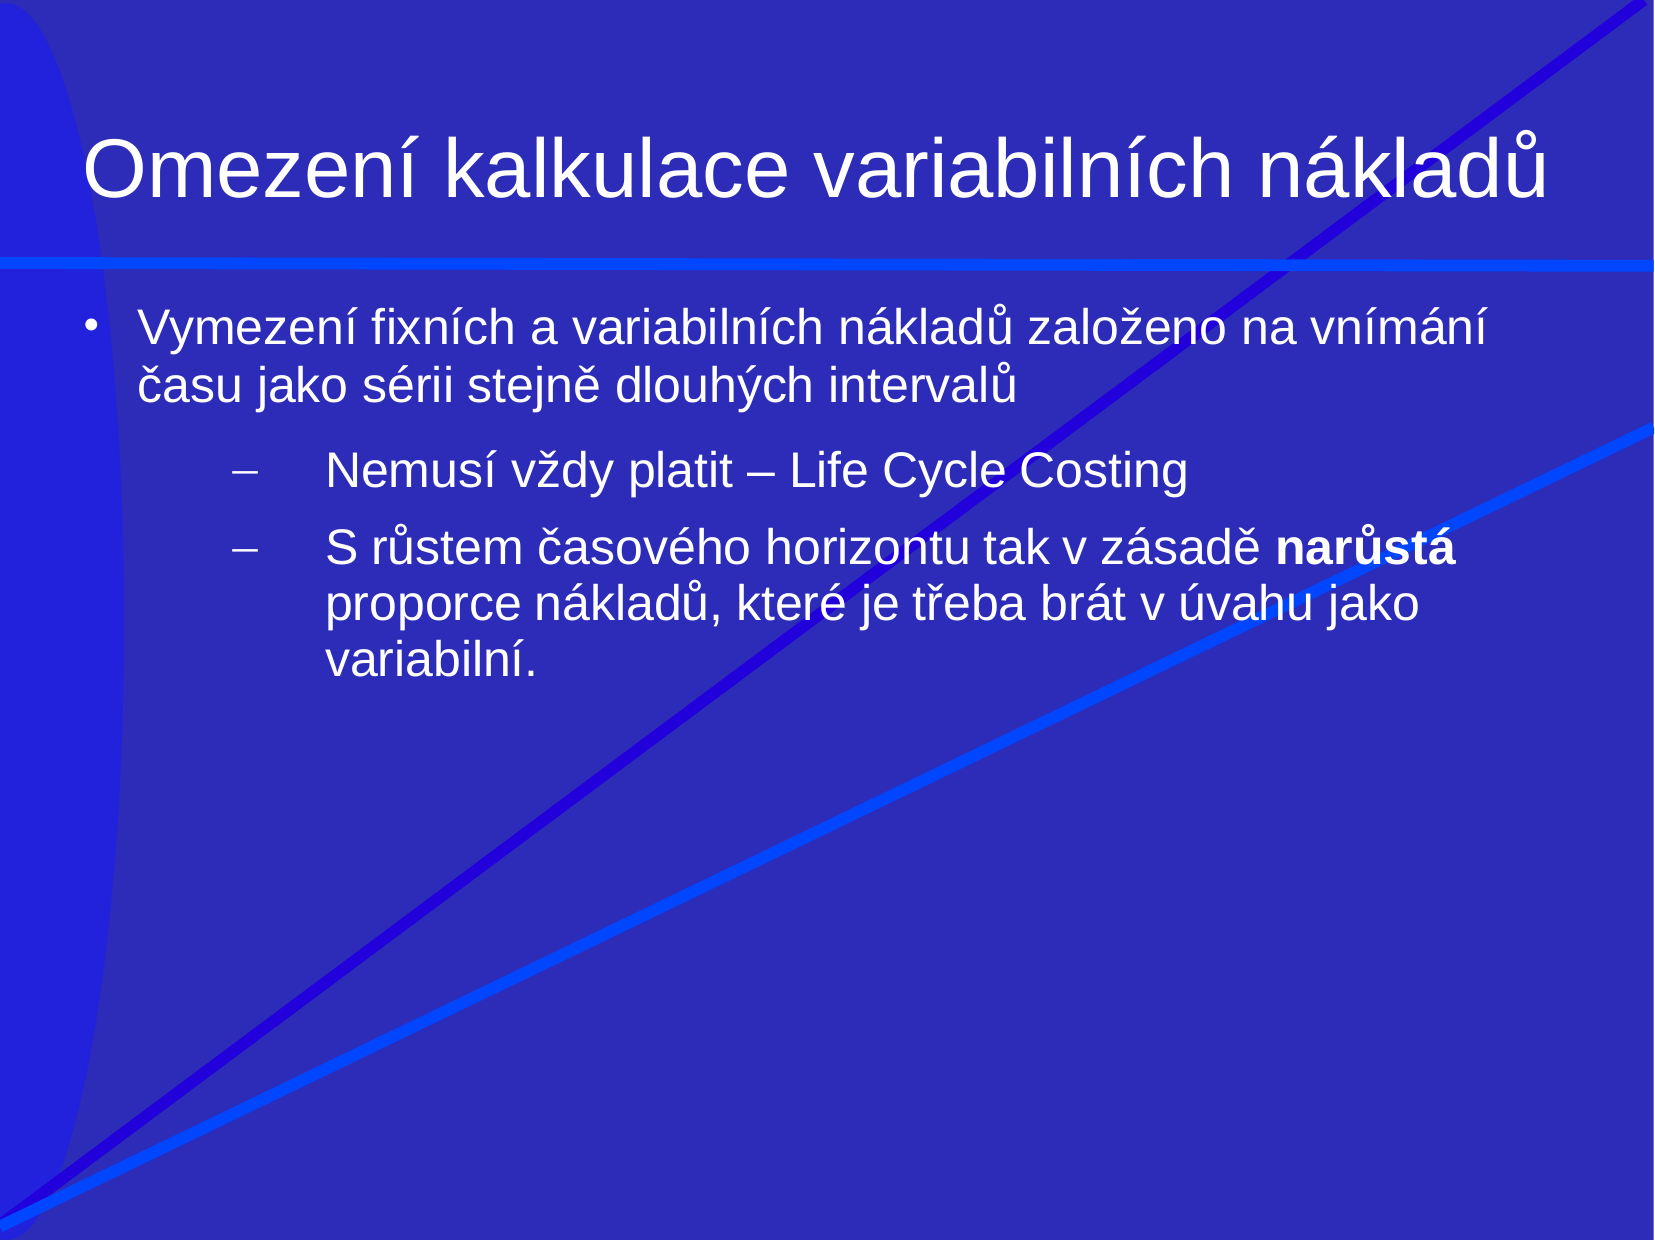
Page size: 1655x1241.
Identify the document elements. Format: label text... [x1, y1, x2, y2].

text_box Vymezení fixních a variabilních nákladů založeno na vnímání času jako sérii stejně dlouhých intervalů Nemusí vždy platit – Life Cycle Costing S růstem časového horizontu tak v zásadě narůstá proporce nákladů, které je třeba brát v úvahu jako variabilní. [80, 296, 1493, 688]
title Omezení kalkulace variabilních nákladů [80, 67, 1574, 321]
